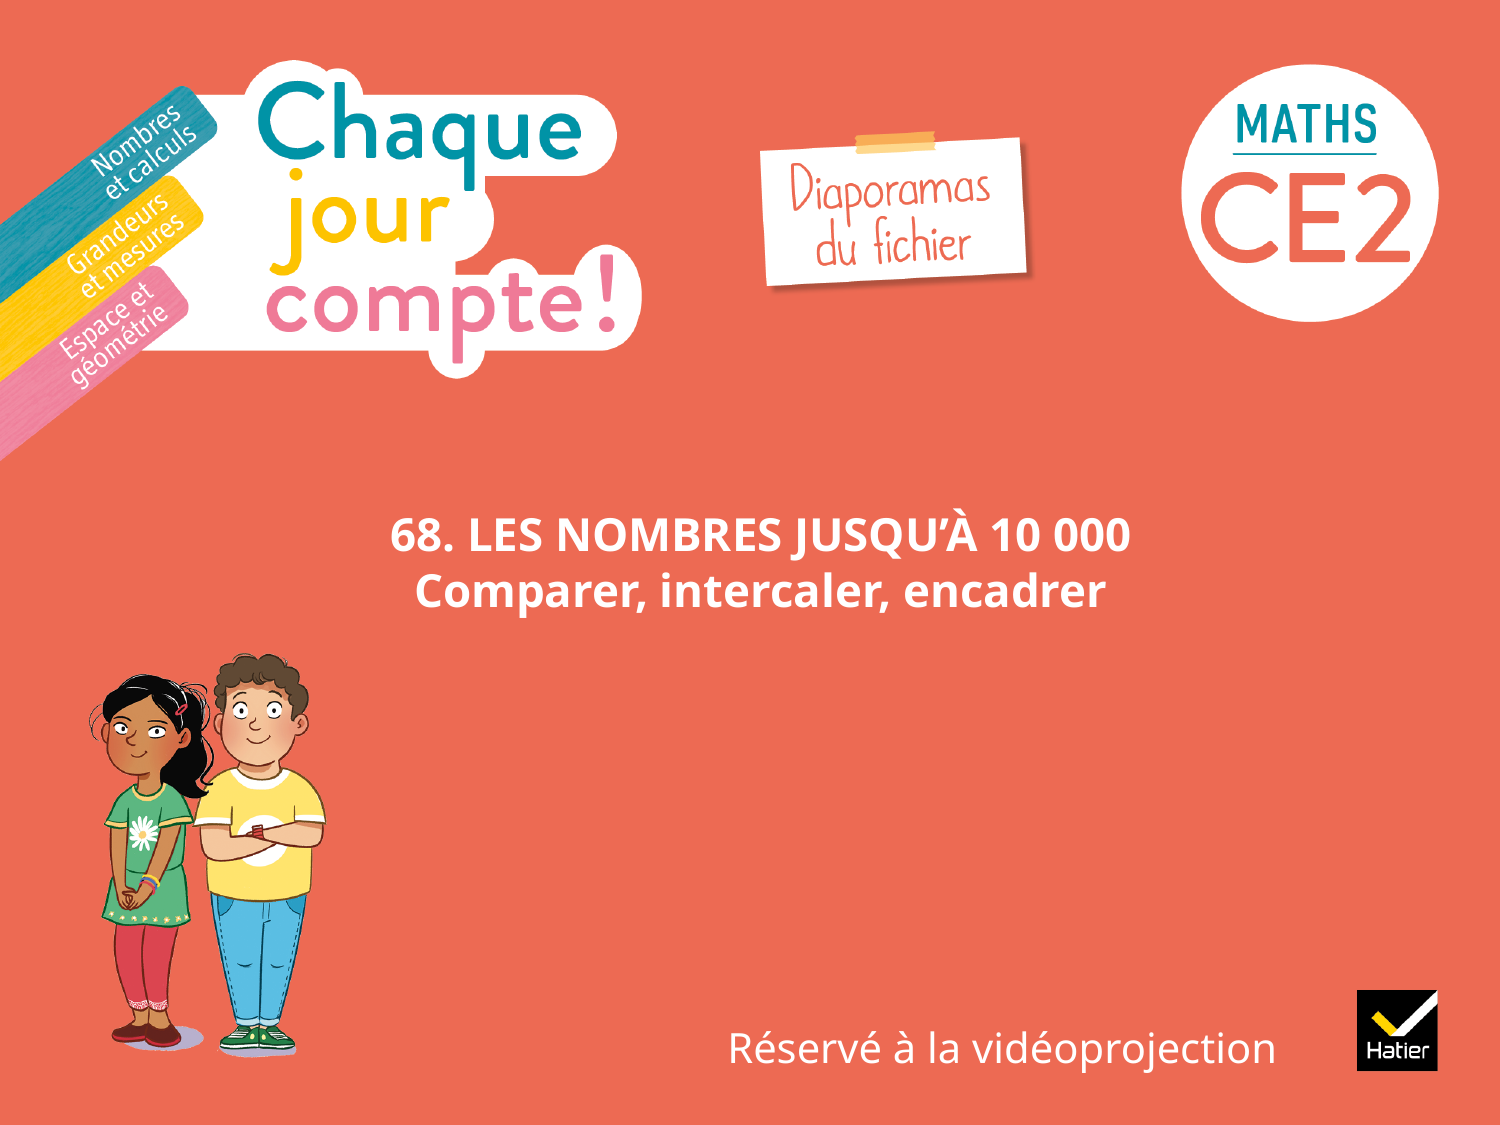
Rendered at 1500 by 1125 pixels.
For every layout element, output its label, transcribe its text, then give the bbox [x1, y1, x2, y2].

picture [0, 0, 1500, 1125]
title 68. LES NOMBRES JUSQU’À 10 000 Comparer, intercaler, encadrer [123, 498, 1399, 627]
